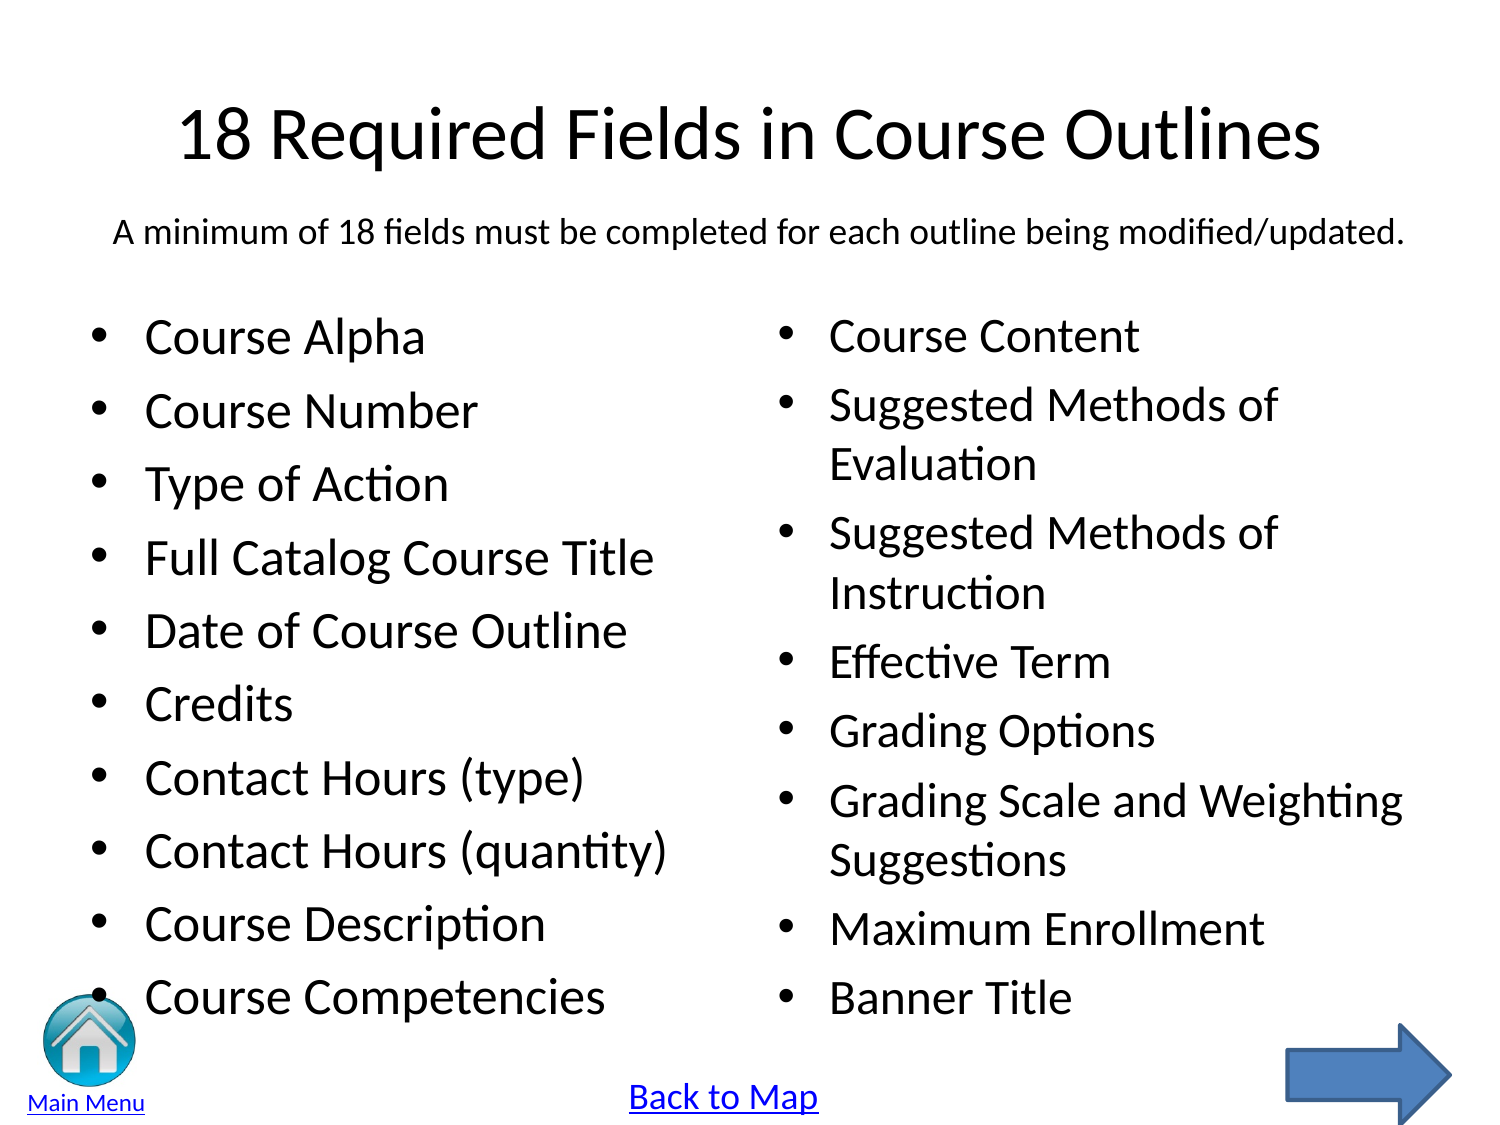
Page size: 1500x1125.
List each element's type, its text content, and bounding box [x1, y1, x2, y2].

list Course Content Suggested Methods of Evaluation Suggested Methods of Instruction Effective Term Grading Options Grading Scale and Weighting Suggestions Maximum Enrollment Banner Title [762, 295, 1425, 1038]
text_box Back to Map [613, 1064, 834, 1125]
title 18 Required Fields in Course Outlines [75, 45, 1425, 213]
text_box A minimum of 18 fields must be completed for each outline being modified/updated. [97, 199, 1438, 260]
list Course Alpha Course Number Type of Action Full Catalog Course Title Date of Course Outline Credits Contact Hours (type) Contact Hours (quantity) Course Description Course Competencies [75, 295, 738, 1038]
picture [37, 987, 141, 1091]
picture [117, 1038, 128, 1046]
